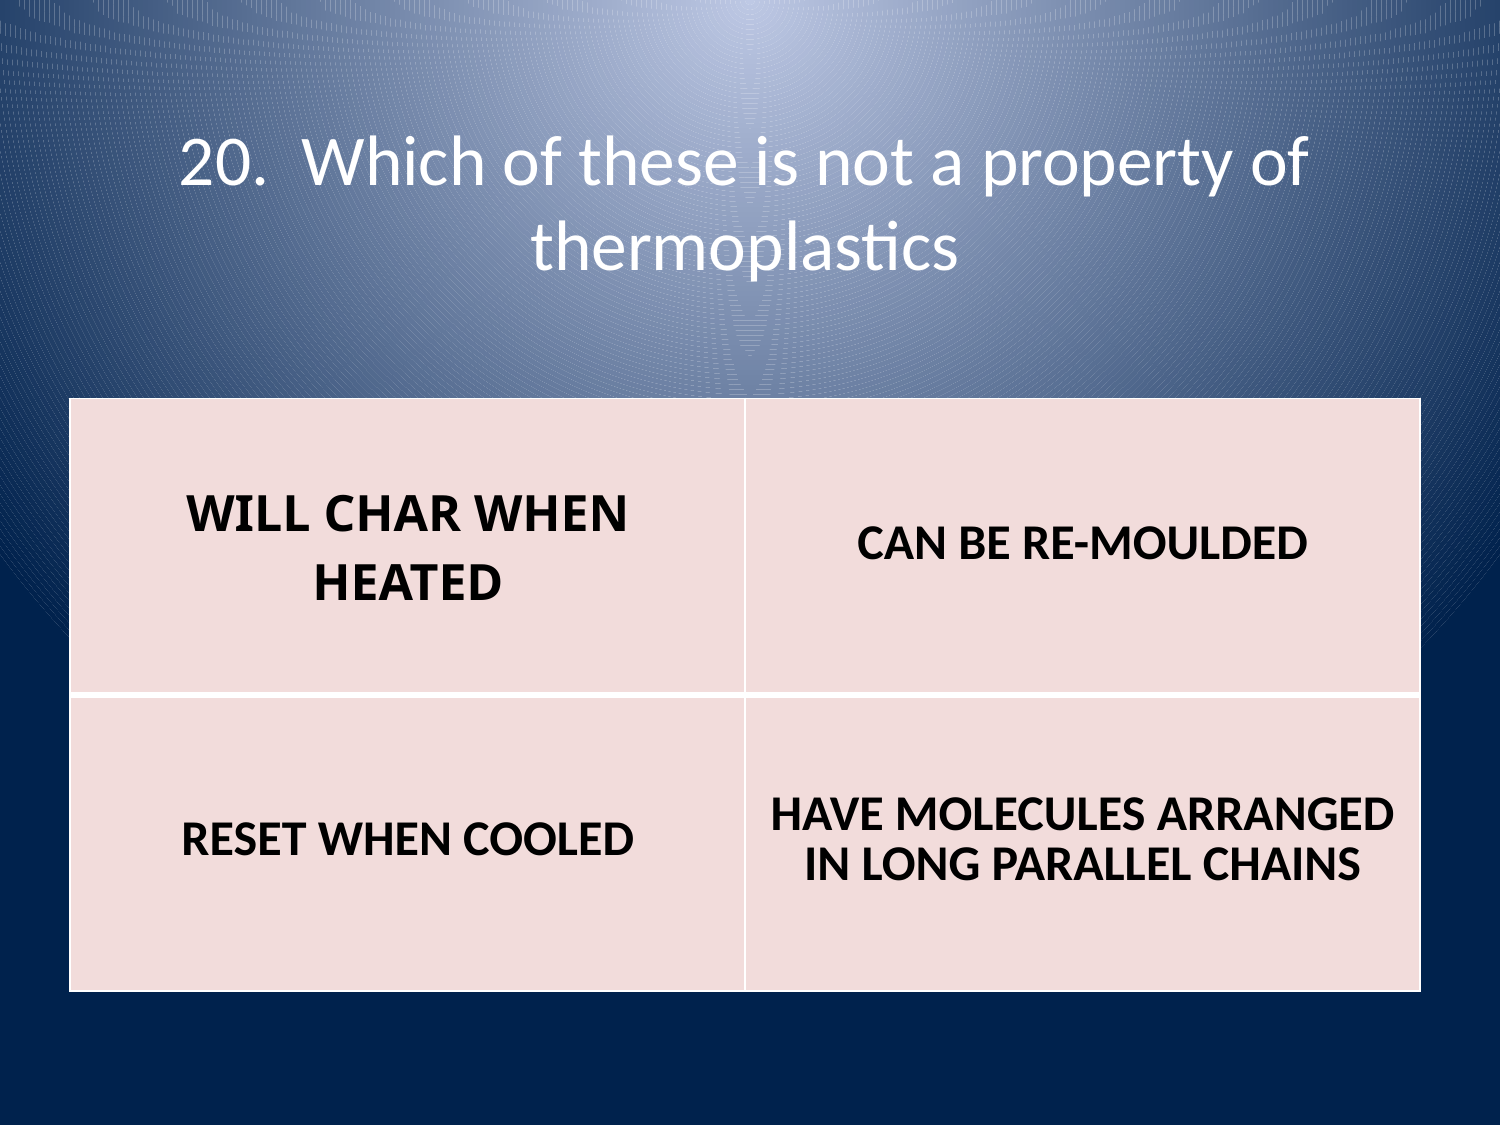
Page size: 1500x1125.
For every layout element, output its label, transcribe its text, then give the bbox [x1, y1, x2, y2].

table_header WILL CHAR WHEN HEATED [71, 399, 744, 692]
table_cell RESET WHEN COOLED [71, 698, 744, 990]
title 20. Which of these is not a property of thermoplastics [70, 105, 1421, 293]
table_header CAN BE RE-MOULDED [746, 399, 1419, 692]
table_cell HAVE MOLECULES ARRANGED IN LONG PARALLEL CHAINS [746, 698, 1419, 990]
